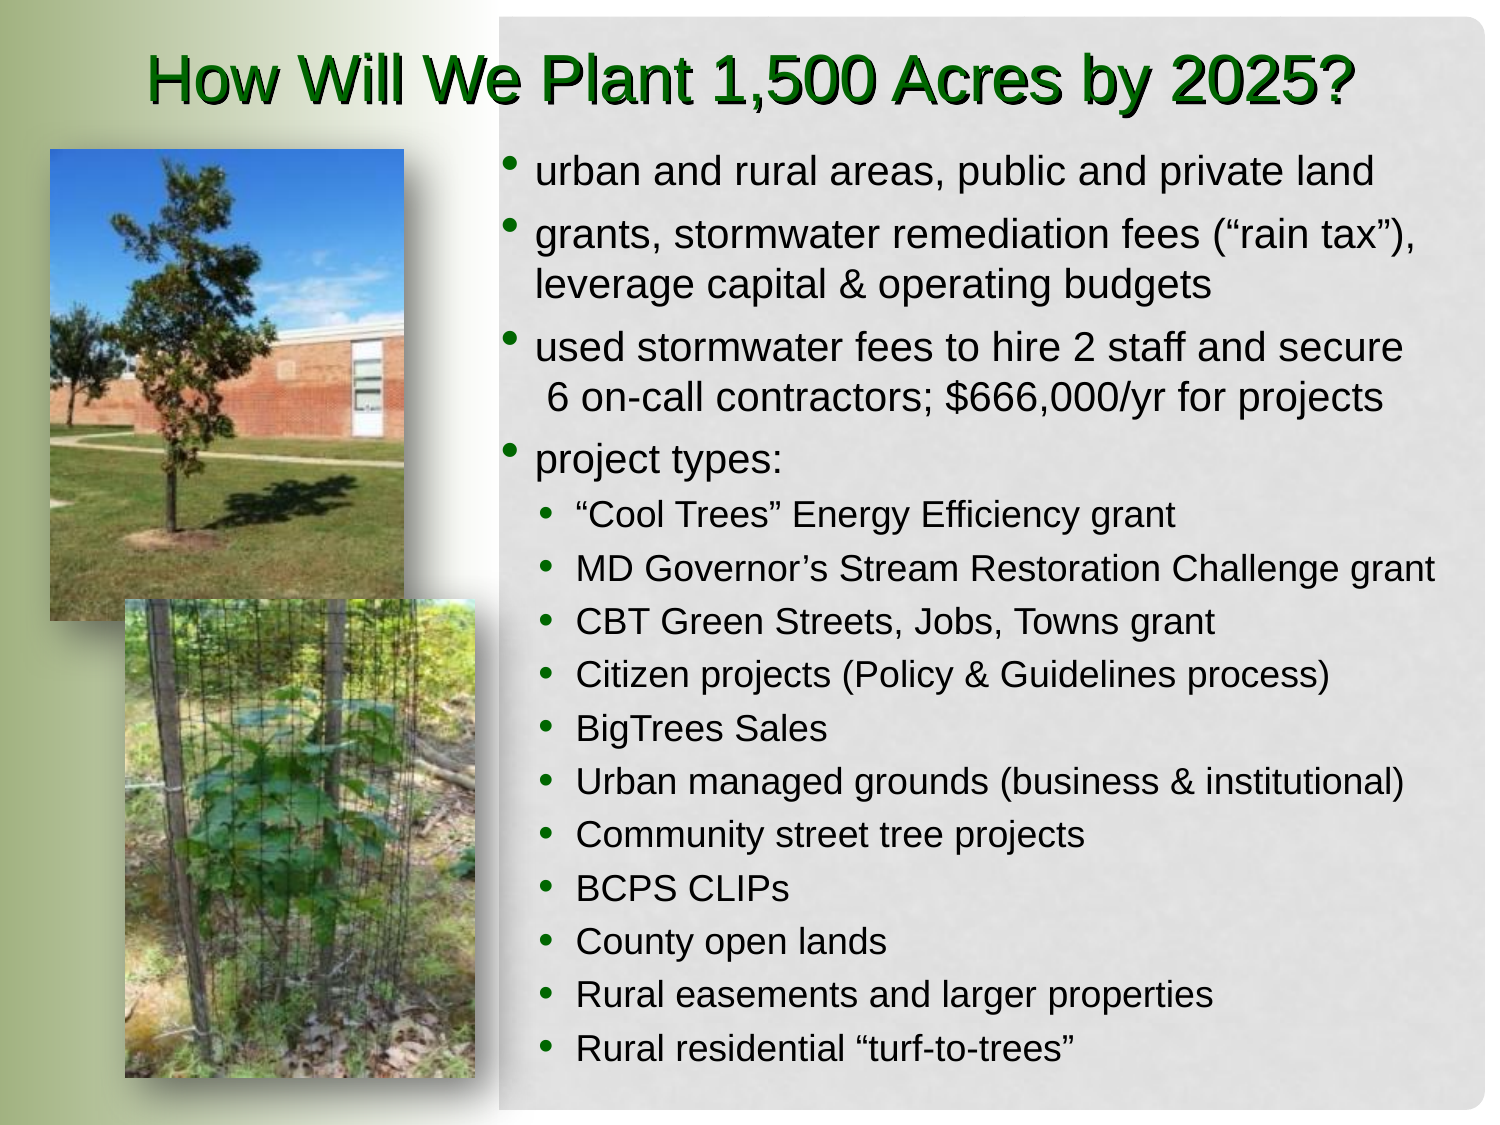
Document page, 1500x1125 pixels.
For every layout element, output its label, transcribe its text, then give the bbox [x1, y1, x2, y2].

text_box urban and rural areas, public and private land grants, stormwater remediation fees (“rain tax”), leverage capital & operating budgets used stormwater fees to hire 2 staff and secure 6 on-call contractors; $666,000/yr for projects project types: “Cool Trees” Energy Efficiency grant MD Governor’s Stream Restoration Challenge grant CBT Green Streets, Jobs, Towns grant Citizen projects (Policy & Guidelines process) BigTrees Sales Urban managed grounds (business & institutional) Community street tree projects BCPS CLIPs County open lands Rural easements and larger properties Rural residential “turf-to-trees” [487, 137, 1475, 1076]
picture [49, 149, 476, 1079]
text_box How Will We Plant 1,500 Acres by 2025? [111, 27, 1389, 122]
text_box [0, 0, 499, 1125]
